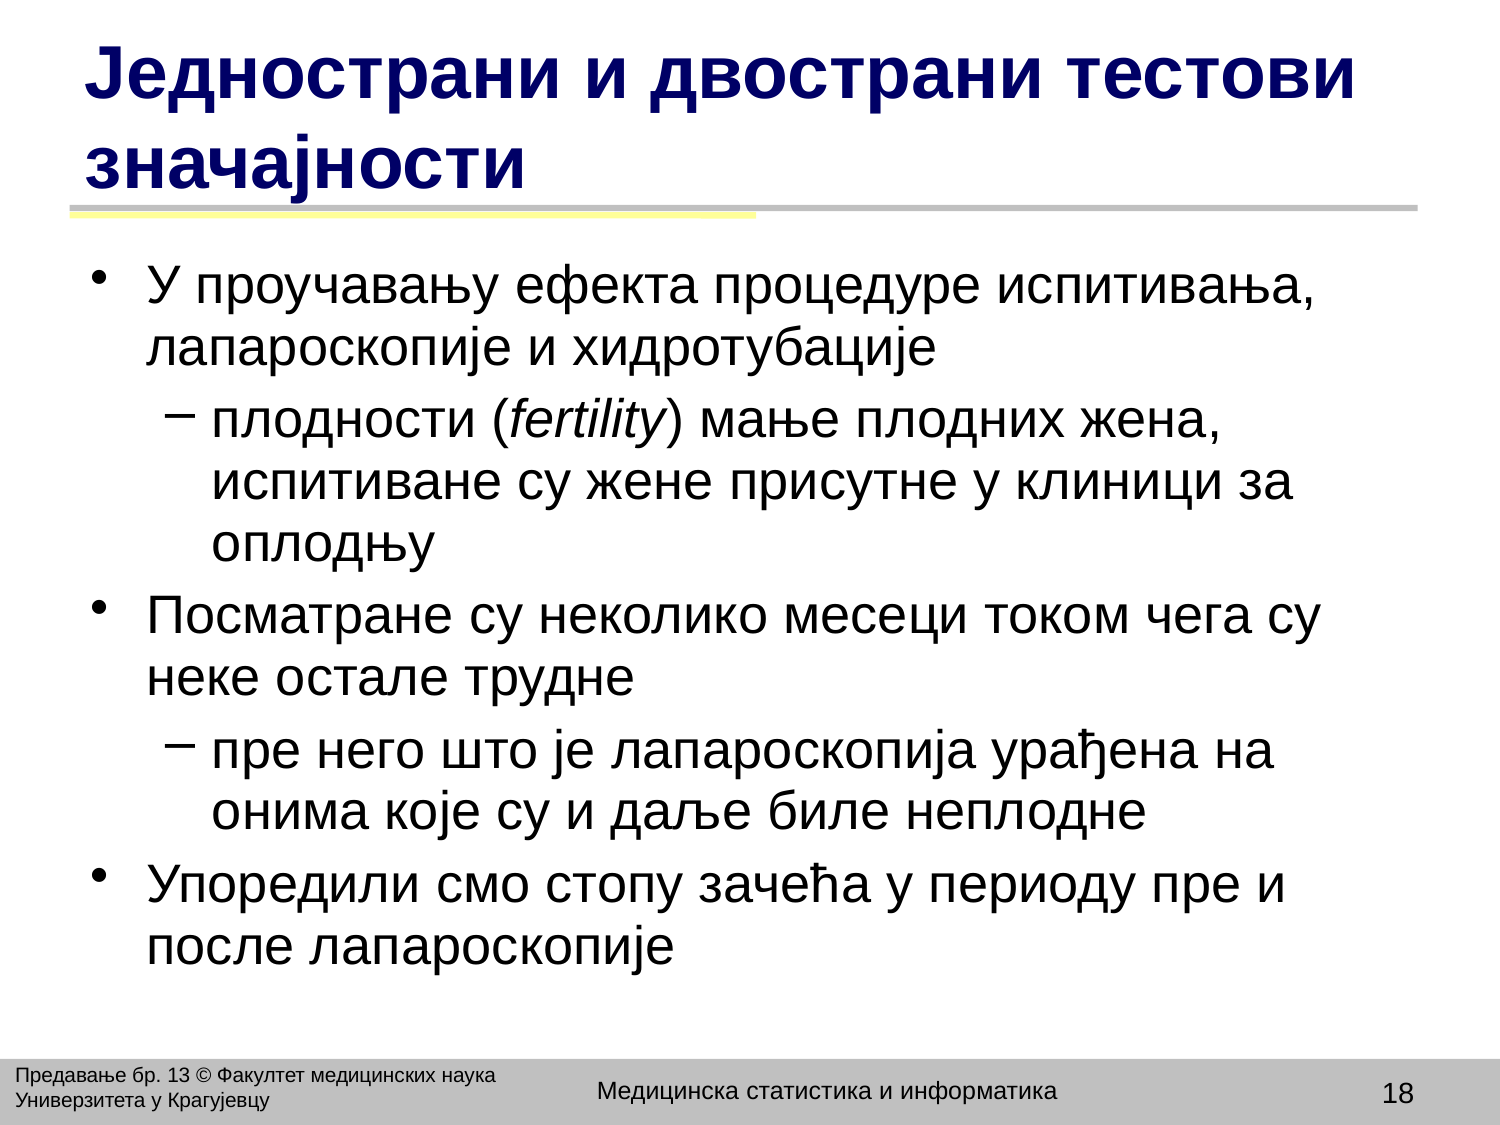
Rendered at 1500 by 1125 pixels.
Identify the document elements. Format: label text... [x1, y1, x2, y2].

slide_number Предавање бр. 13 © Факултет медицинских наука Универзитета у Крагујевцу [0, 1053, 629, 1108]
footer Медицинска статистика и информатика [512, 1066, 1144, 1125]
title Jеднострани и двострани тестови значајности [69, 19, 1426, 208]
list У проучавању ефекта процедуре испитивања, лапароскопије и хидротубације плодности (fertility) мање плодних жена, испитиване су жене присутне у клиници за оплодњу Посматране су неколико месеци током чега су неке остале трудне пре него што је лапароскопија урађена на онима које су и даље биле неплодне Упоредили смо стопу зачећа у периоду пре и после лапароскопије [74, 246, 1426, 1023]
slide_number 18 [1164, 1066, 1430, 1125]
